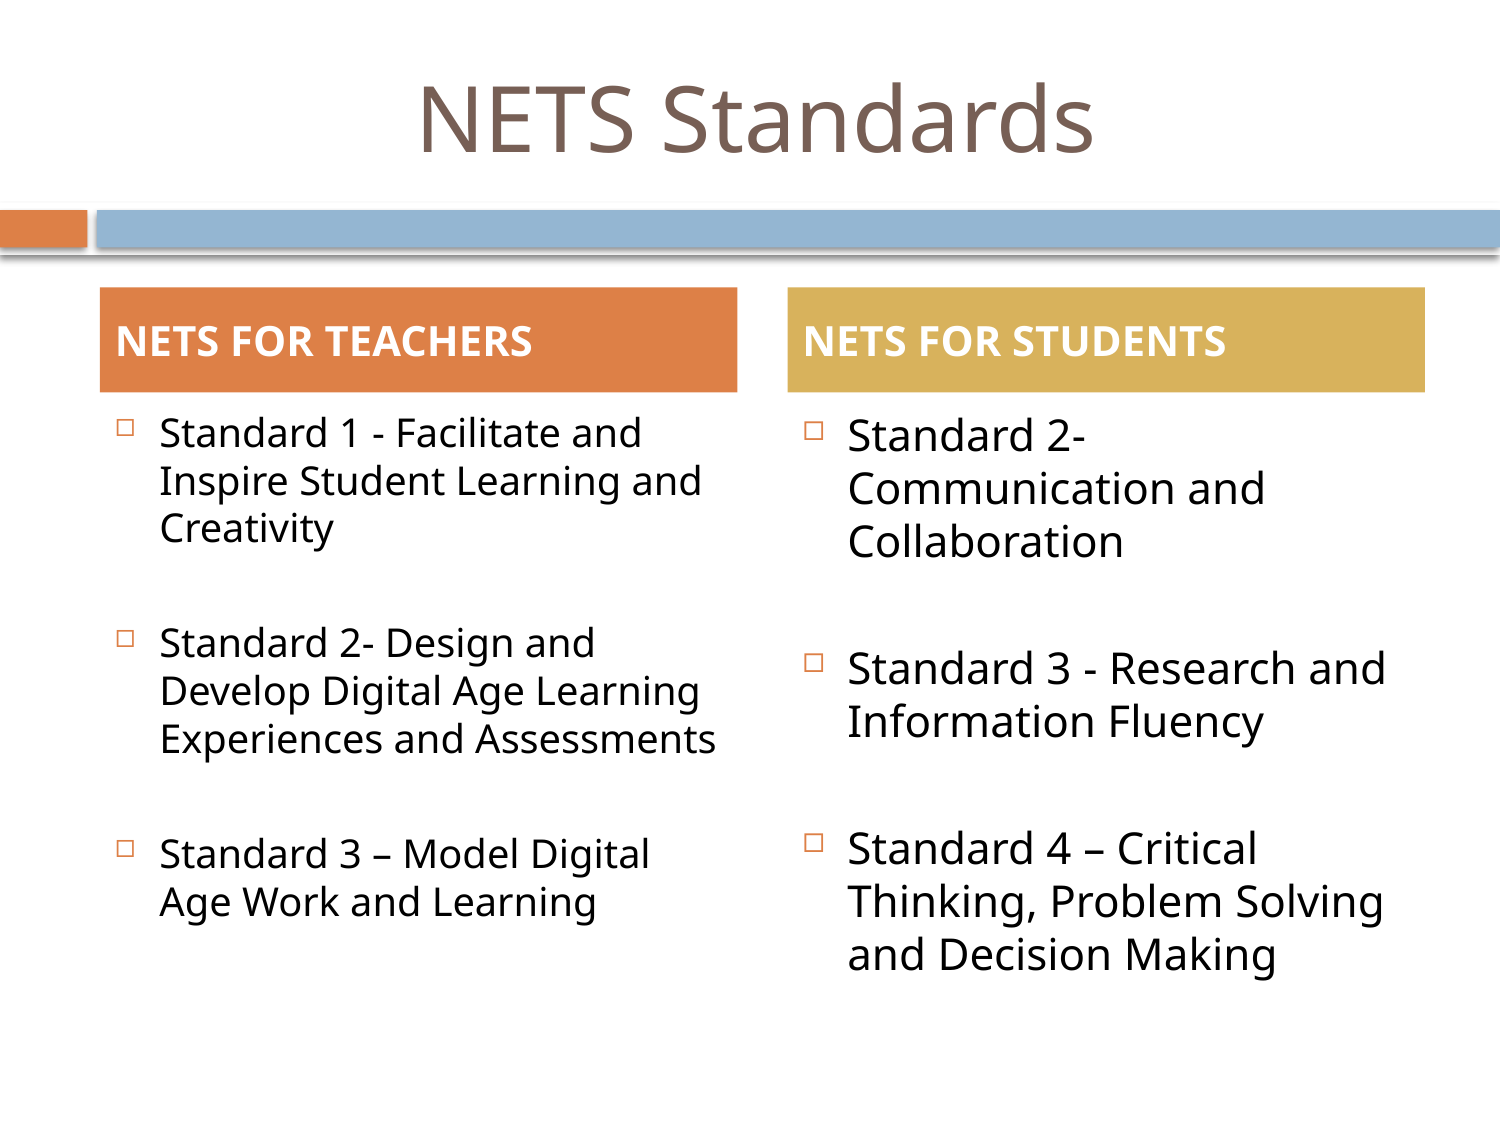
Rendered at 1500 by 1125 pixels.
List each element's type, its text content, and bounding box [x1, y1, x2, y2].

list Standard 2- Communication and Collaboration Standard 3 - Research and Information Fluency Standard 4 – Critical Thinking, Problem Solving and Decision Making [787, 399, 1425, 988]
list NETS FOR STUDENTS [787, 287, 1425, 393]
list NETS FOR TEACHERS [99, 287, 738, 393]
title NETS Standards [87, 44, 1425, 188]
list Standard 1 - Facilitate and Inspire Student Learning and Creativity Standard 2- Design and Develop Digital Age Learning Experiences and Assessments Standard 3 – Model Digital Age Work and Learning [99, 399, 738, 988]
